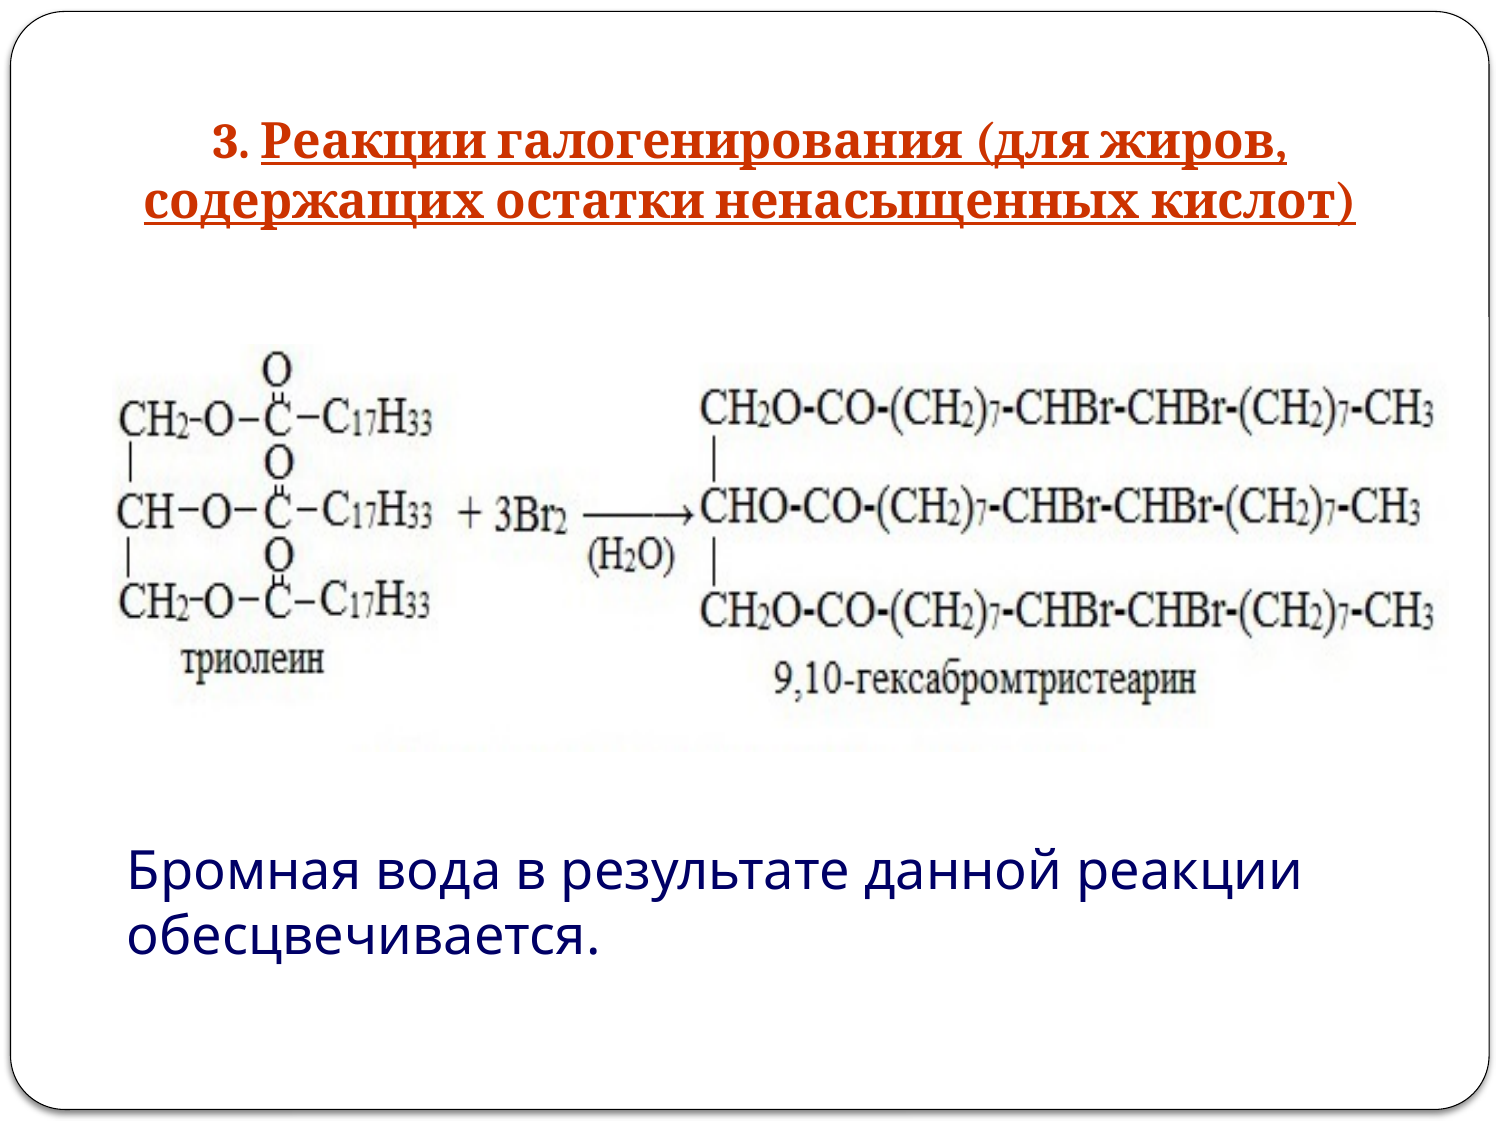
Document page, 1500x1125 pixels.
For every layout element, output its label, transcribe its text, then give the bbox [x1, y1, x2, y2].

picture [111, 344, 1449, 752]
list Бромная вода в результате данной реакции обесцвечивается. [112, 827, 1449, 1000]
title 3. Реакции галогенирования (для жиров, содержащих остатки ненасыщенных кислот) [75, 0, 1425, 244]
